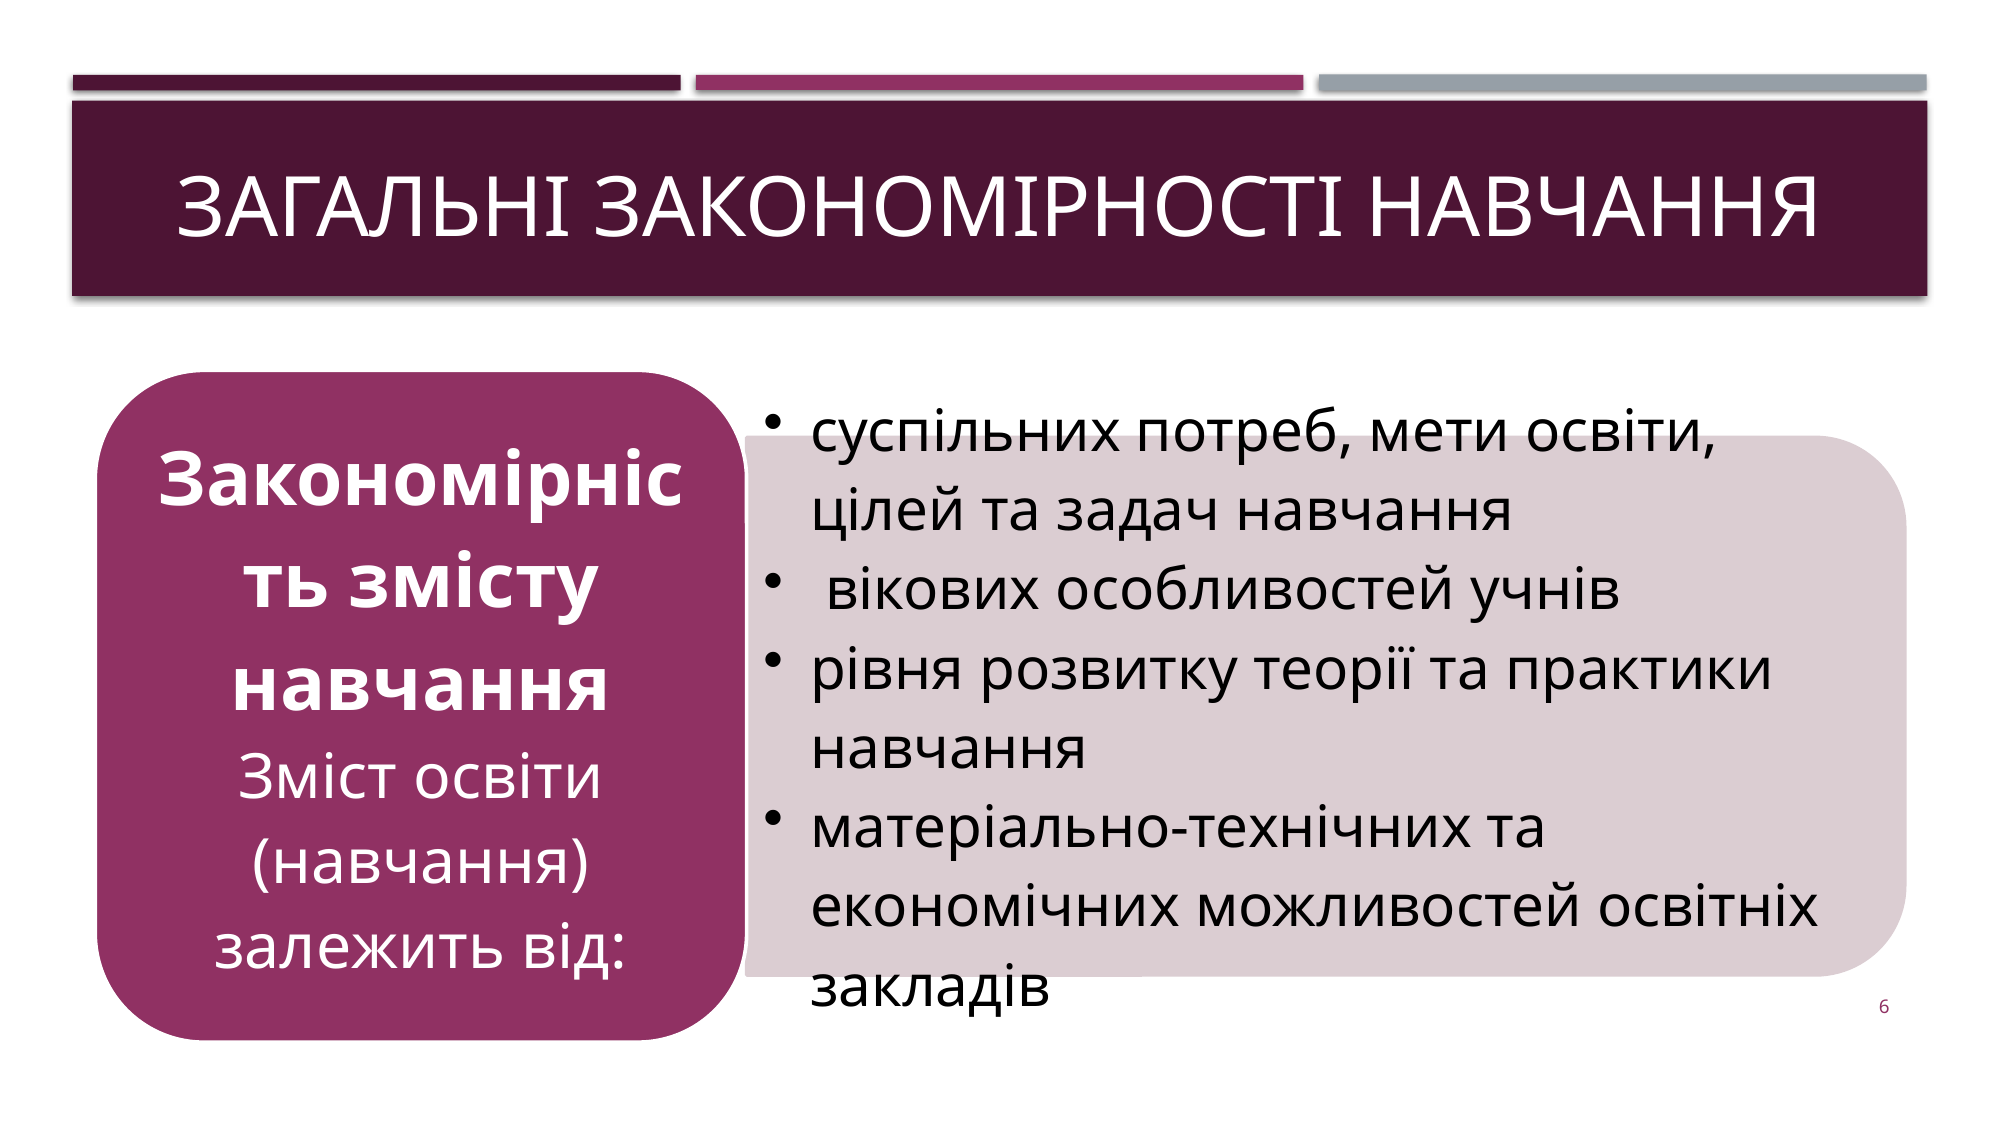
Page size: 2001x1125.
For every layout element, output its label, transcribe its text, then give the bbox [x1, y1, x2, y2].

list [94, 369, 1906, 1043]
title Загальні закономірності навчання [95, 94, 1905, 262]
